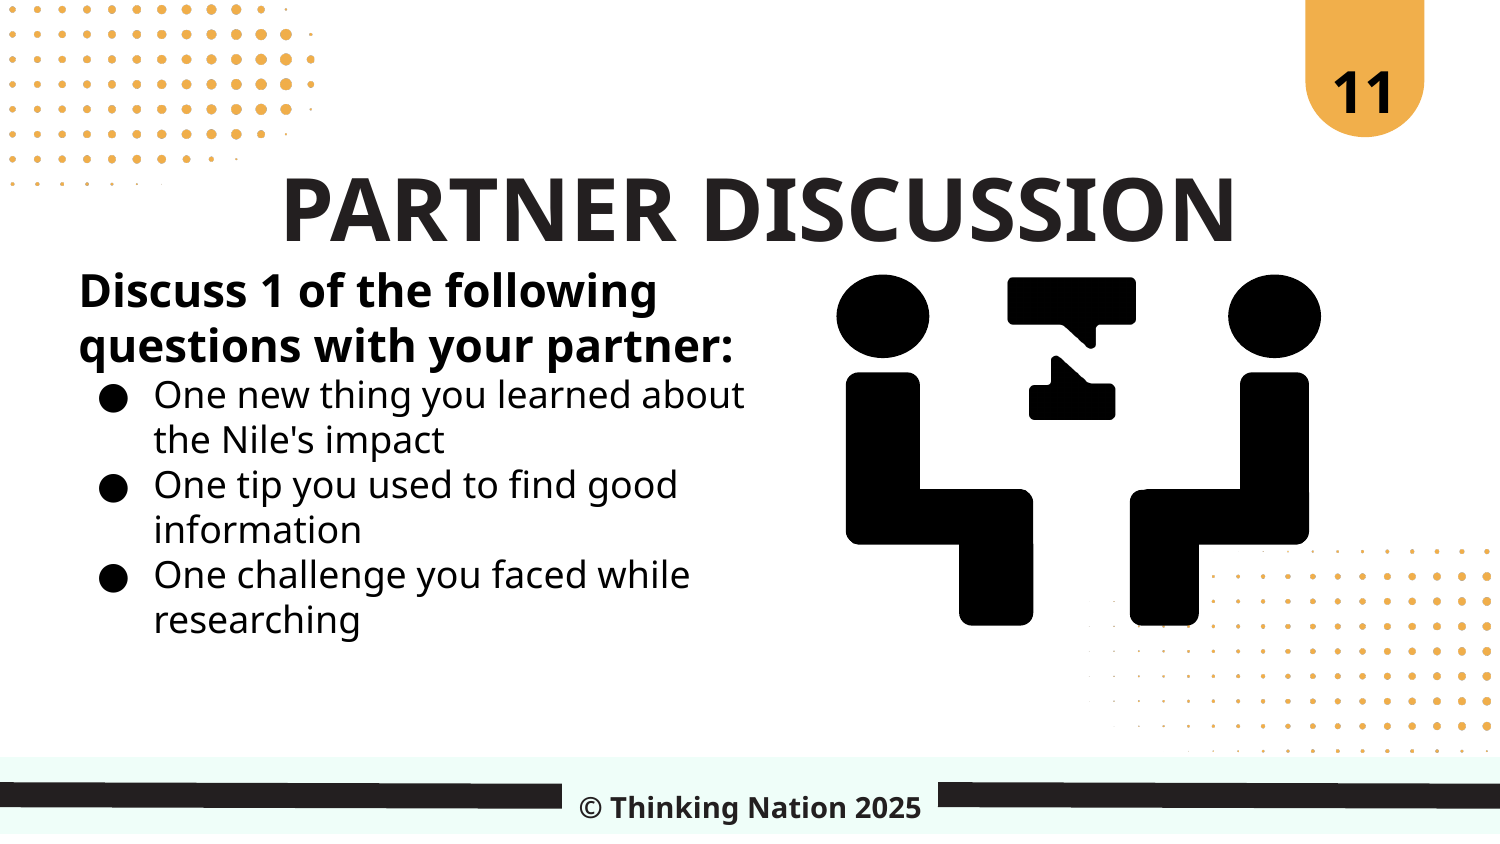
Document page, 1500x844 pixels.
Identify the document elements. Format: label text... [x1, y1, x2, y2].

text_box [1300, 0, 1430, 138]
text_box [1064, 549, 1500, 754]
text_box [0, 756, 1500, 835]
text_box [836, 247, 1321, 626]
text_box [0, 0, 315, 186]
text_box PARTNER DISCUSSION [219, 112, 1301, 260]
text_box Discuss 1 of the following questions with your partner: One new thing you learned about the Nile's impact One tip you used to find good information One challenge you faced while researching [70, 253, 781, 704]
